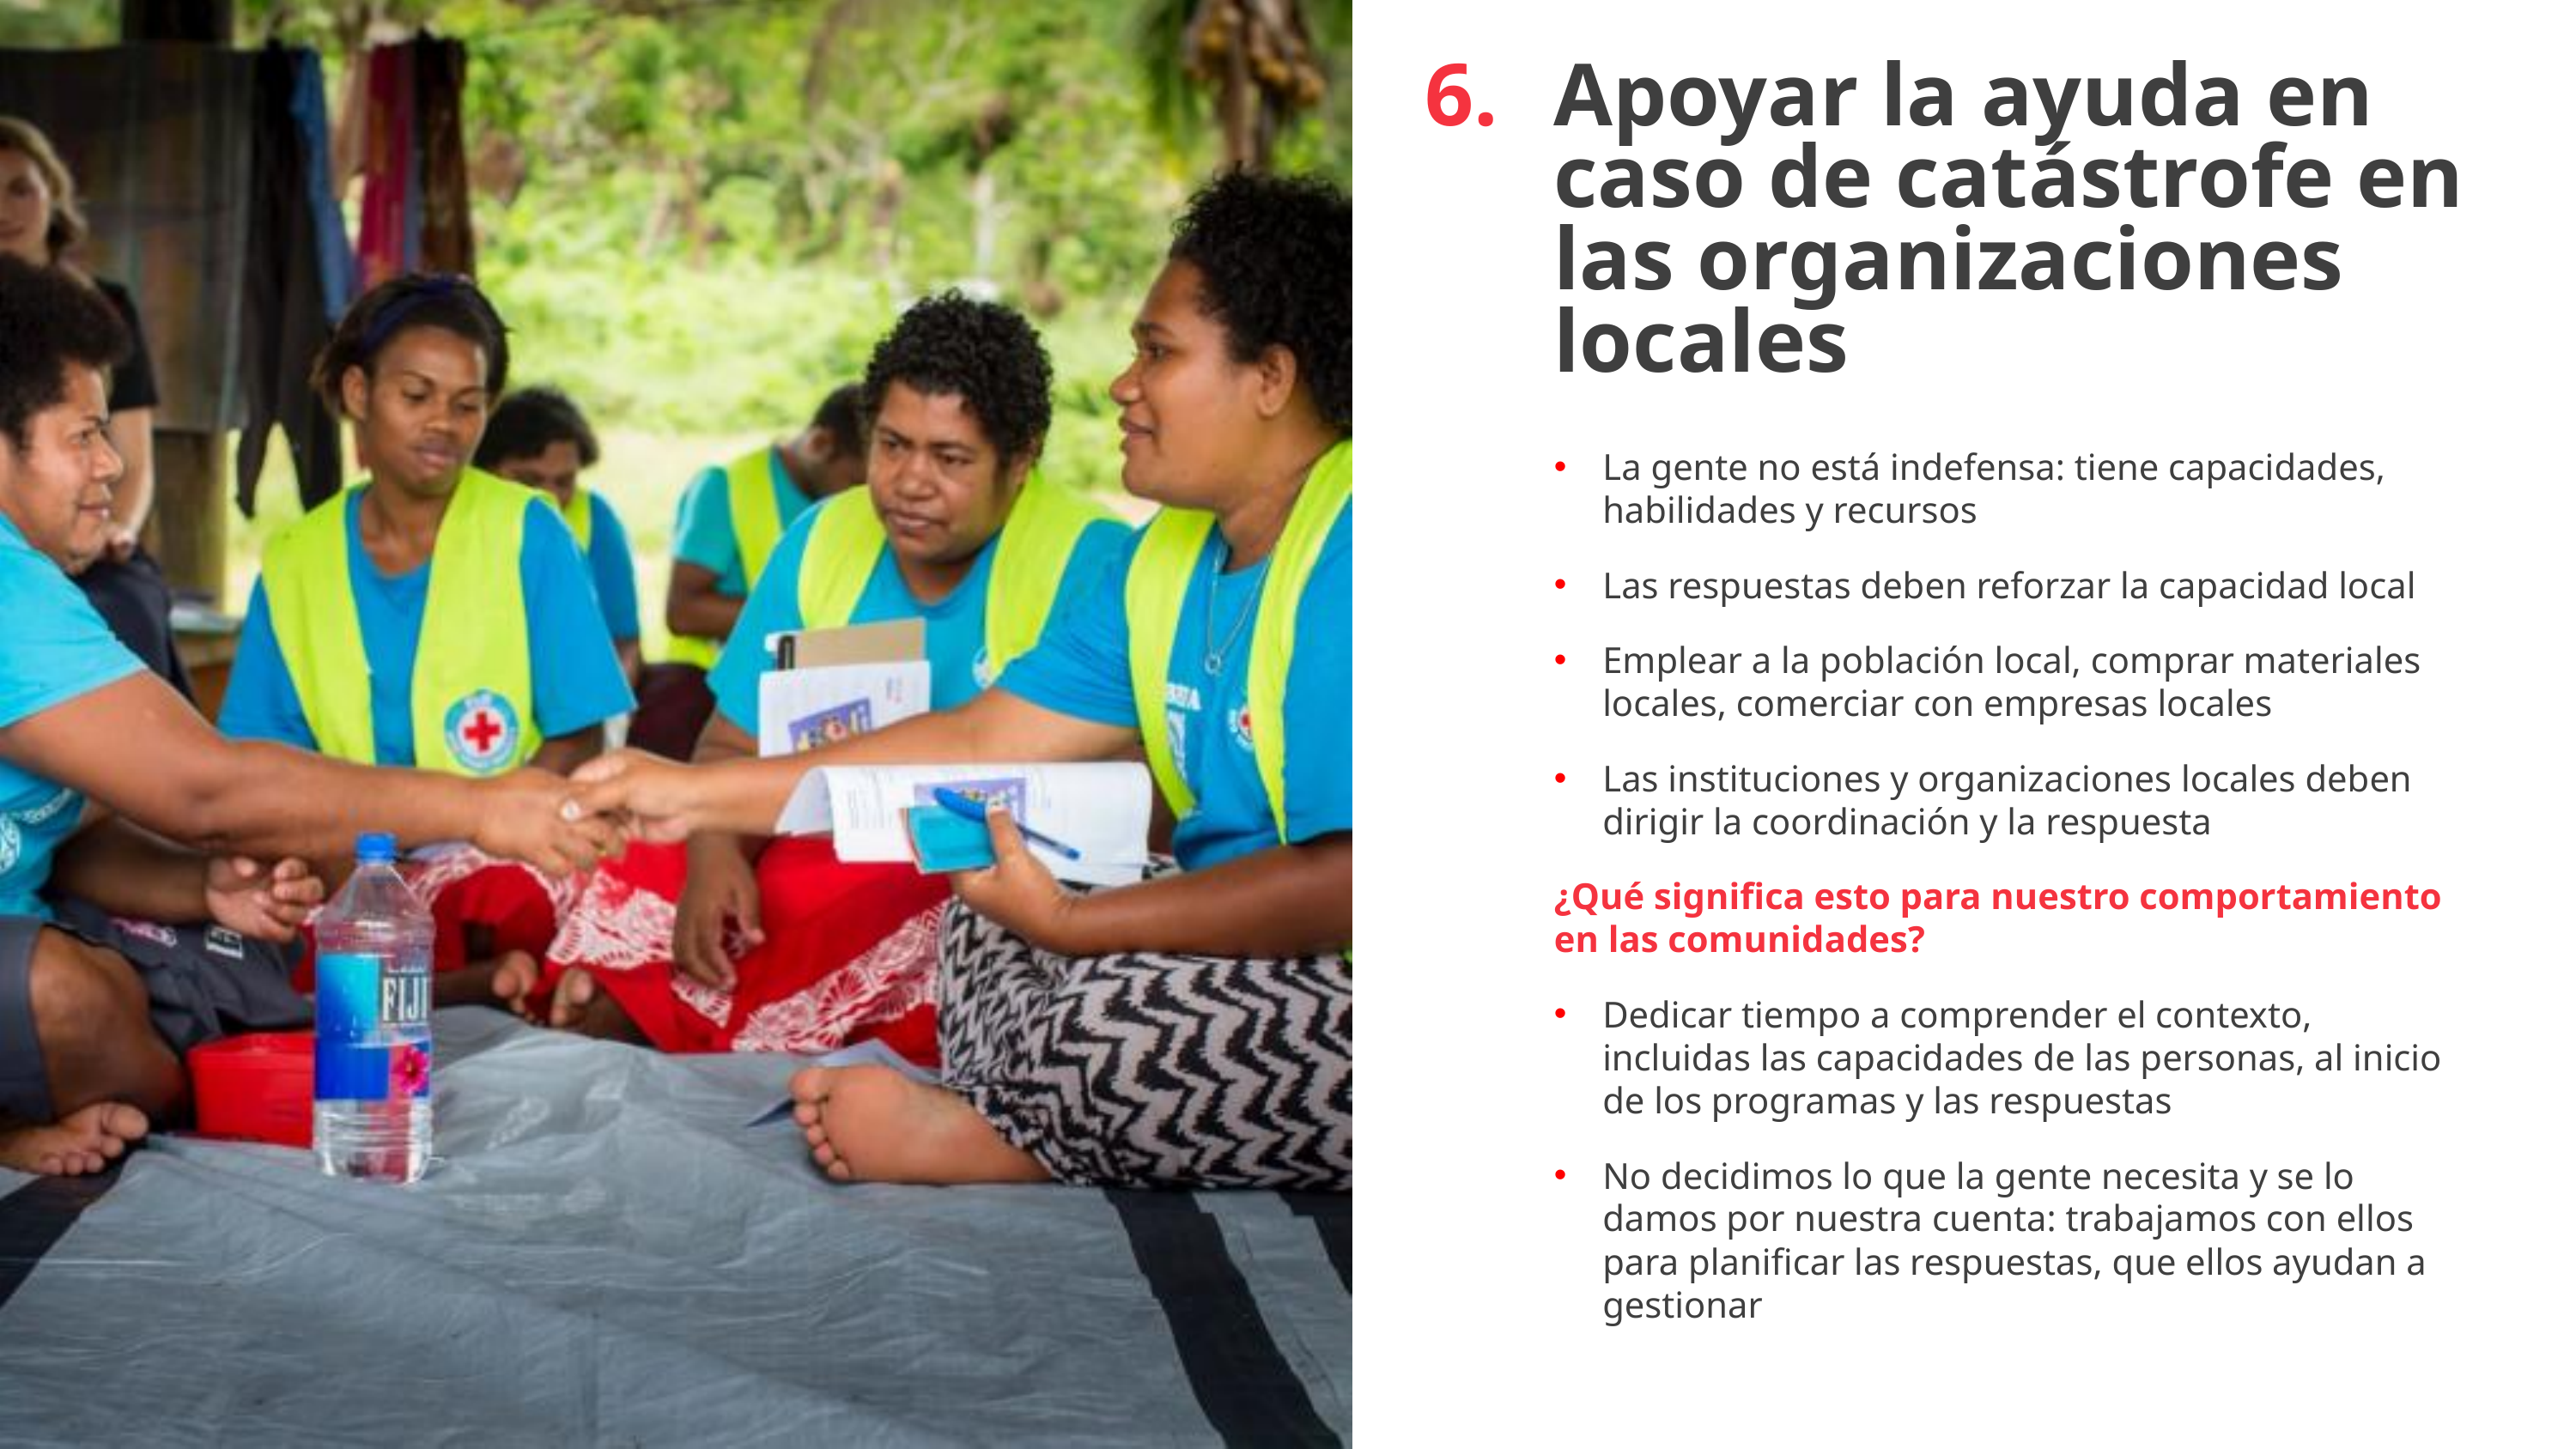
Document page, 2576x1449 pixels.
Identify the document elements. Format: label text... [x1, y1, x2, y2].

picture [0, 0, 1352, 1449]
text_box La gente no está indefensa: tiene capacidades, habilidades y recursos Las respuestas deben reforzar la capacidad local Emplear a la población local, comprar materiales locales, comerciar con empresas locales Las instituciones y organizaciones locales deben dirigir la coordinación y la respuesta ¿Qué significa esto para nuestro comportamiento en las comunidades? Dedicar tiempo a comprender el contexto, incluidas las capacidades de las personas, al inicio de los programas y las respuestas No decidimos lo que la gente necesita y se lo damos por nuestra cuenta: trabajamos con ellos para planificar las respuestas, que ellos ayudan a gestionar [1541, 438, 2470, 1331]
picture [0, 792, 7, 797]
text_box Apoyar la ayuda en caso de catástrofe en las organizaciones locales [1412, 52, 2542, 396]
